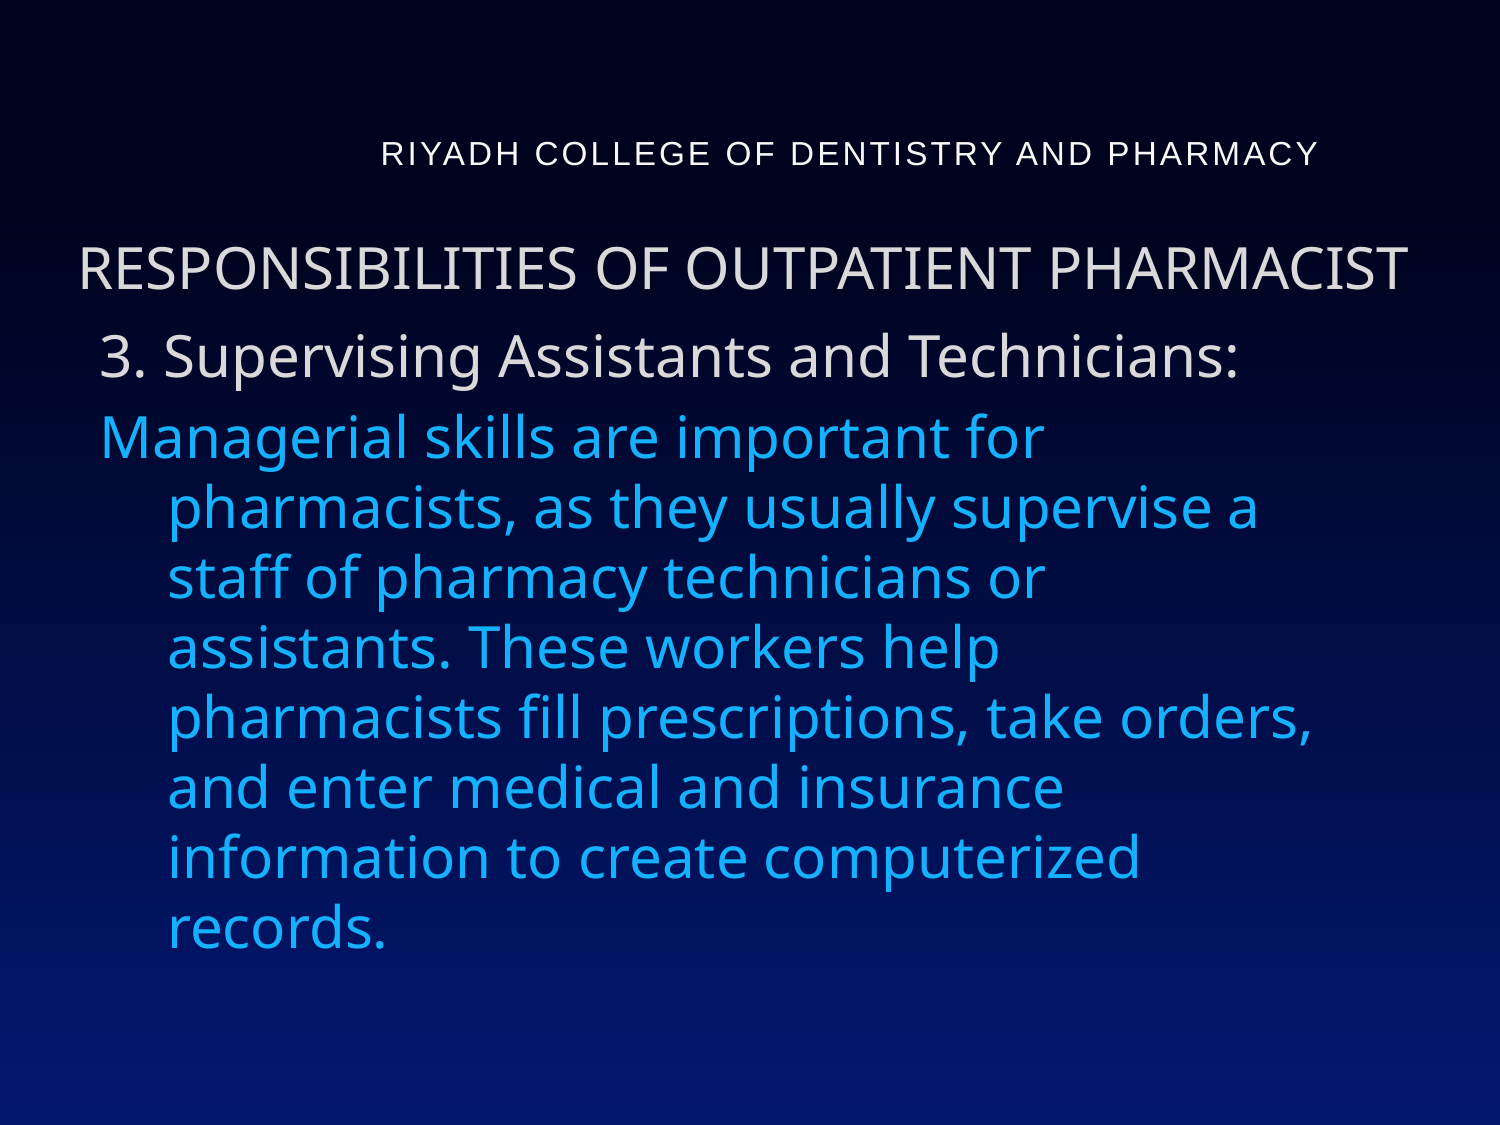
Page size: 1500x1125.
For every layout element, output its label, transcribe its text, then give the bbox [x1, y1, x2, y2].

text_box RIYADH COLLEGE OF DENTISTRY AND PHARMACY [349, 124, 1338, 220]
text_box Responsibilities of outpatient pharmacist [37, 207, 1450, 325]
list 3. Supervising Assistants and Technicians: Managerial skills are important for pharmacists, as they usually supervise a staff of pharmacy technicians or assistants. These workers help pharmacists fill prescriptions, take orders, and enter medical and insurance information to create computerized records. [62, 325, 1363, 1075]
